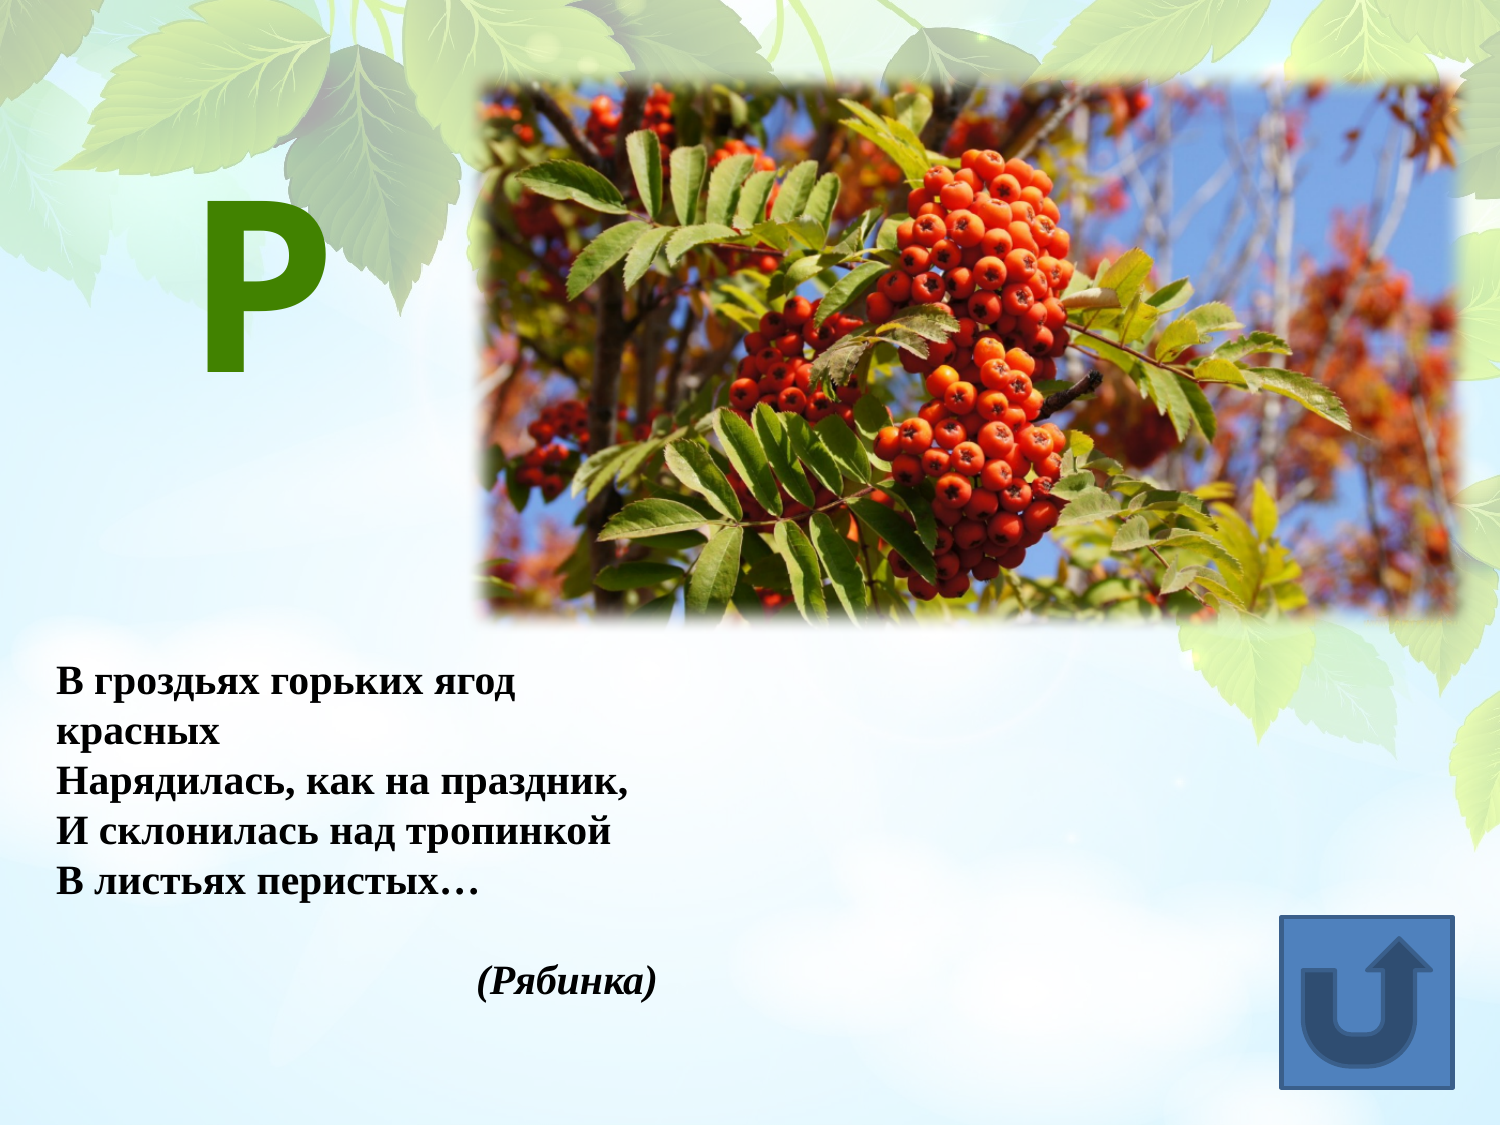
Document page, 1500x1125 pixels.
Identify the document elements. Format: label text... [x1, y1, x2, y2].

text_box Р [171, 125, 352, 428]
text_box В гроздьях горьких ягод красных Нарядилась, как на праздник, И склонилась над тропинкой В листьях перистых… (Рябинка) [41, 645, 680, 1125]
text_box [1279, 915, 1455, 1090]
picture [466, 66, 1475, 634]
